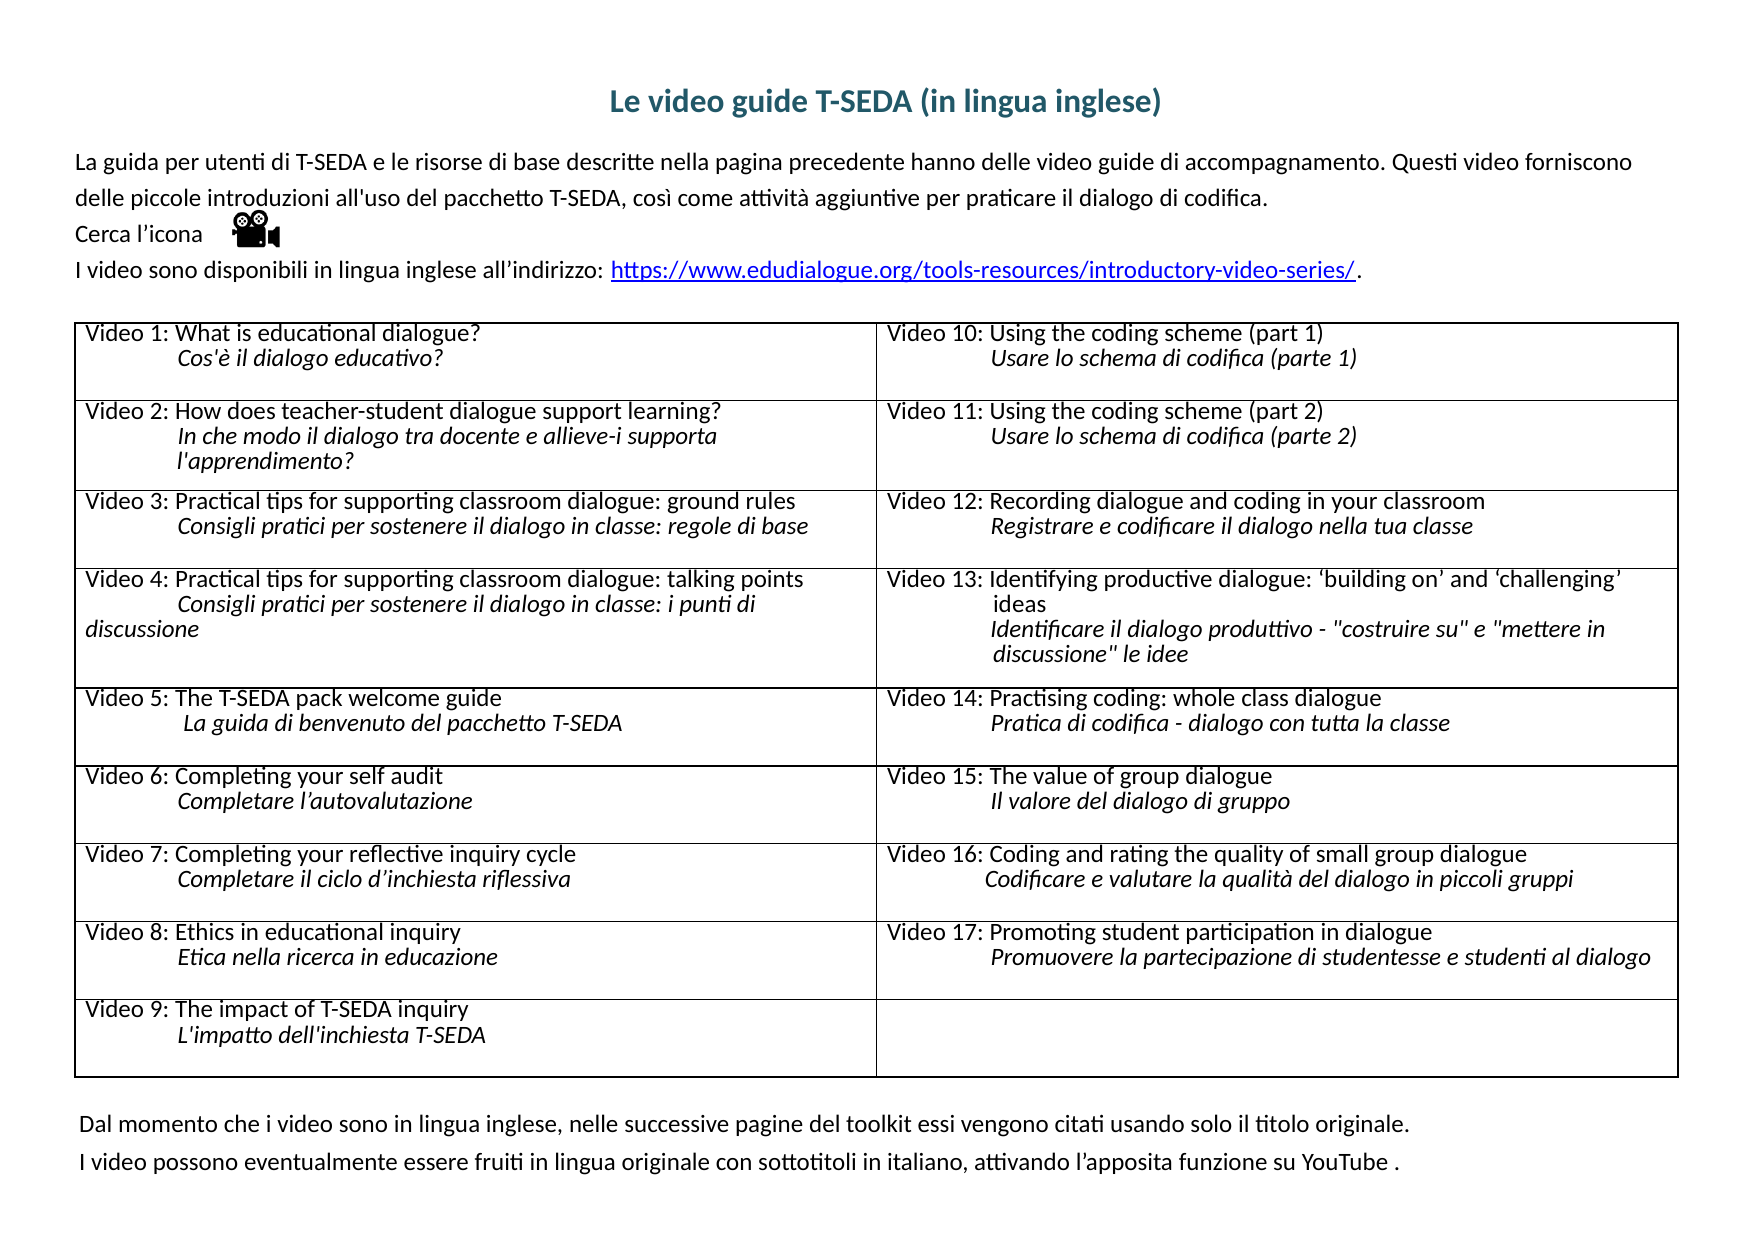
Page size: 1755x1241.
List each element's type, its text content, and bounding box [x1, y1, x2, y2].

table_header Video 1: What is educational dialogue? Cos'è il dialogo educativo? [76, 324, 876, 400]
table_header Video 10: Using the coding scheme (part 1) Usare lo schema di codifica (parte 1) [877, 324, 1677, 400]
table_cell Video 4: Practical tips for supporting classroom dialogue: talking points Consigli pratici per sostenere il dialogo in classe: i punti di discussione [76, 569, 876, 687]
table_cell Video 6: Completing your self audit Completare l’autovalutazione [76, 767, 876, 843]
table_cell Video 7: Completing your reflective inquiry cycle Completare il ciclo d’inchiesta riflessiva [76, 844, 876, 921]
table_cell Video 8: Ethics in educational inquiry Etica nella ricerca in educazione [76, 922, 876, 999]
table_cell Video 17: Promoting student participation in dialogue Promuovere la partecipazione di studentesse e studenti al dialogo [877, 922, 1677, 999]
text_box Le video guide T-SEDA (in lingua inglese) La guida per utenti di T-SEDA e le risorse di base descritte nella pagina precedente hanno delle video guide di accompagnamento. Questi video forniscono delle piccole introduzioni all'uso del pacchetto T-SEDA, così come attività aggiuntive per praticare il dialogo di codifica. Cerca l’icona I video sono disponibili in lingua inglese all’indirizzo: https://www.edudialogue.org/tools-resources/introductory-video-series/. [72, 79, 1682, 284]
table_cell Video 13: Identifying productive dialogue: ‘building on’ and ‘challenging’ ideas Identificare il dialogo produttivo - "costruire su" e "mettere in discussione" le idee [877, 569, 1677, 687]
table_cell Video 11: Using the coding scheme (part 2) Usare lo schema di codifica (parte 2) [877, 401, 1677, 490]
text_box Dal momento che i video sono in lingua inglese, nelle successive pagine del toolkit essi vengono citati usando solo il titolo originale. [77, 1107, 1577, 1138]
table_cell Video 2: How does teacher-student dialogue support learning? In che modo il dialogo tra docente e allieve-i supporta l'apprendimento? [76, 401, 876, 490]
text_box [227, 199, 284, 257]
table_cell Video 5: The T-SEDA pack welcome guide La guida di benvenuto del pacchetto T-SEDA [76, 689, 876, 765]
table_cell Video 16: Coding and rating the quality of small group dialogue Codificare e valutare la qualità del dialogo in piccoli gruppi [877, 844, 1677, 921]
table_cell Video 14: Practising coding: whole class dialogue Pratica di codifica - dialogo con tutta la classe [877, 689, 1677, 765]
table_cell Video 15: The value of group dialogue Il valore del dialogo di gruppo [877, 767, 1677, 843]
table_cell Video 12: Recording dialogue and coding in your classroom Registrare e codificare il dialogo nella tua classe [877, 491, 1677, 568]
table_cell Video 3: Practical tips for supporting classroom dialogue: ground rules Consigli pratici per sostenere il dialogo in classe: regole di base [76, 491, 876, 568]
table_cell Video 9: The impact of T-SEDA inquiry L'impatto dell'inchiesta T-SEDA [76, 1000, 876, 1076]
text_box I video possono eventualmente essere fruiti in lingua originale con sottotitoli in italiano, attivando l’apposita funzione su YouTube . [77, 1145, 1577, 1176]
table_cell [877, 1000, 1677, 1076]
